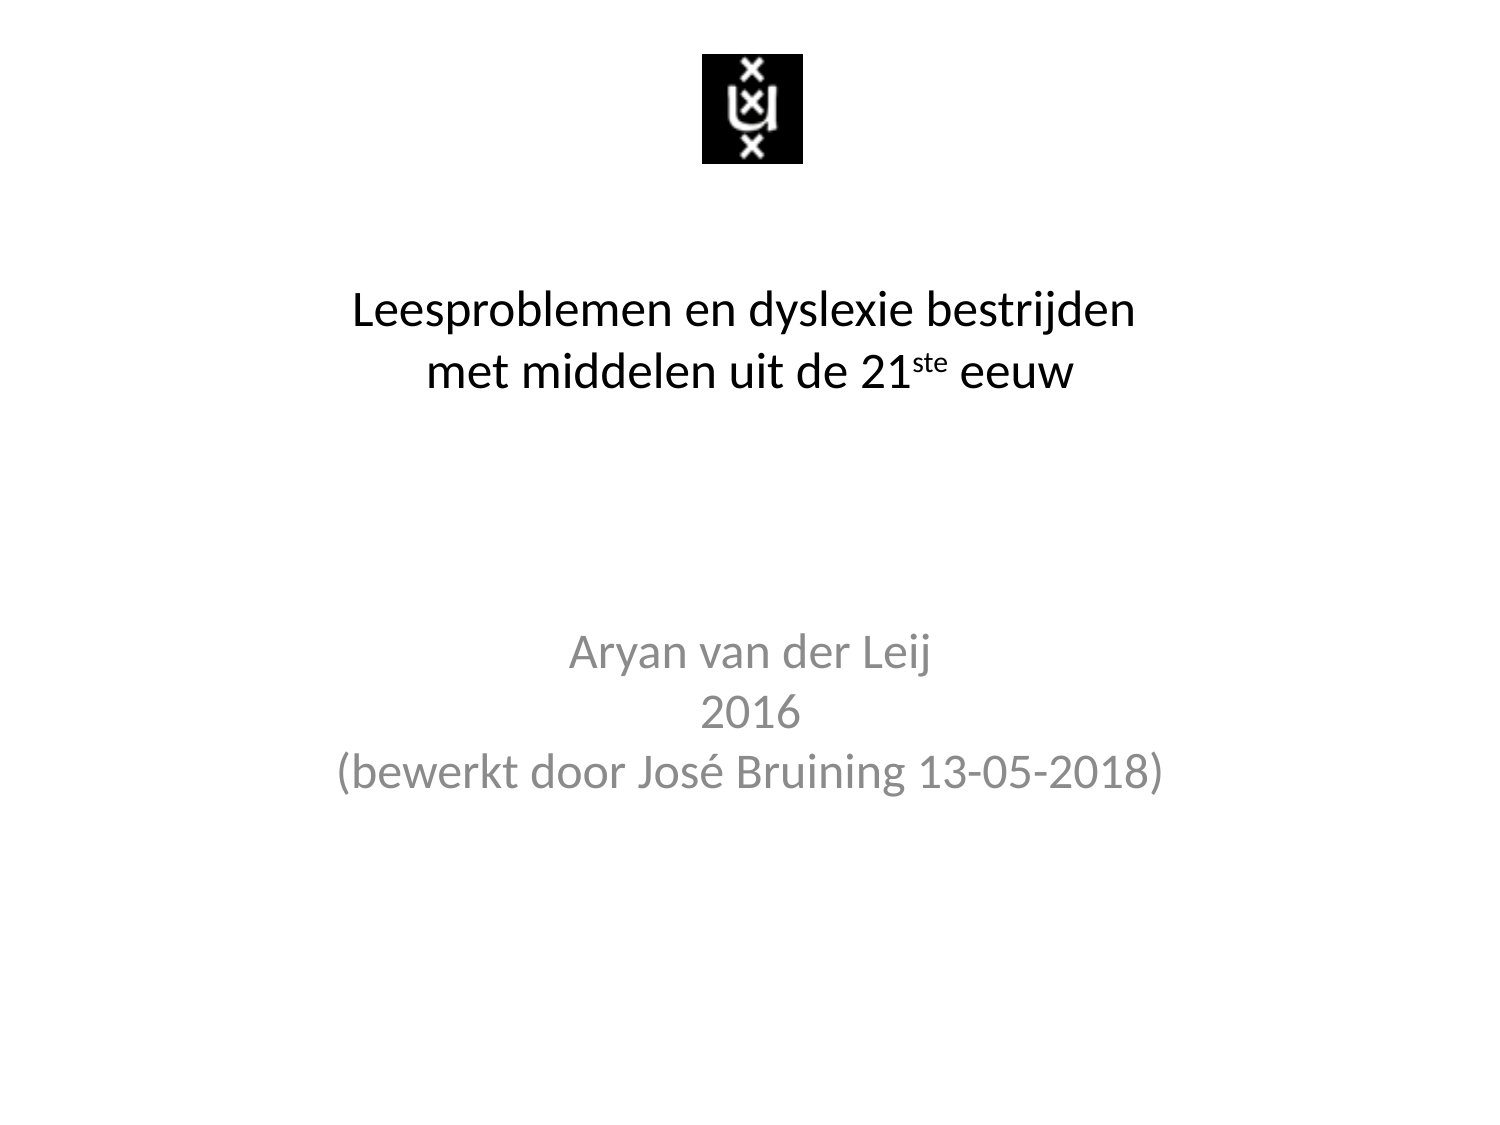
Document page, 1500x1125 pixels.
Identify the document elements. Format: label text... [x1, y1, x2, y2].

picture [702, 54, 804, 164]
subtitle Aryan van der Leij 2016 (bewerkt door José Bruining 13-05-2018) [64, 550, 1436, 1075]
title Leesproblemen en dyslexie bestrijden met middelen uit de 21ste eeuw [112, 267, 1388, 530]
